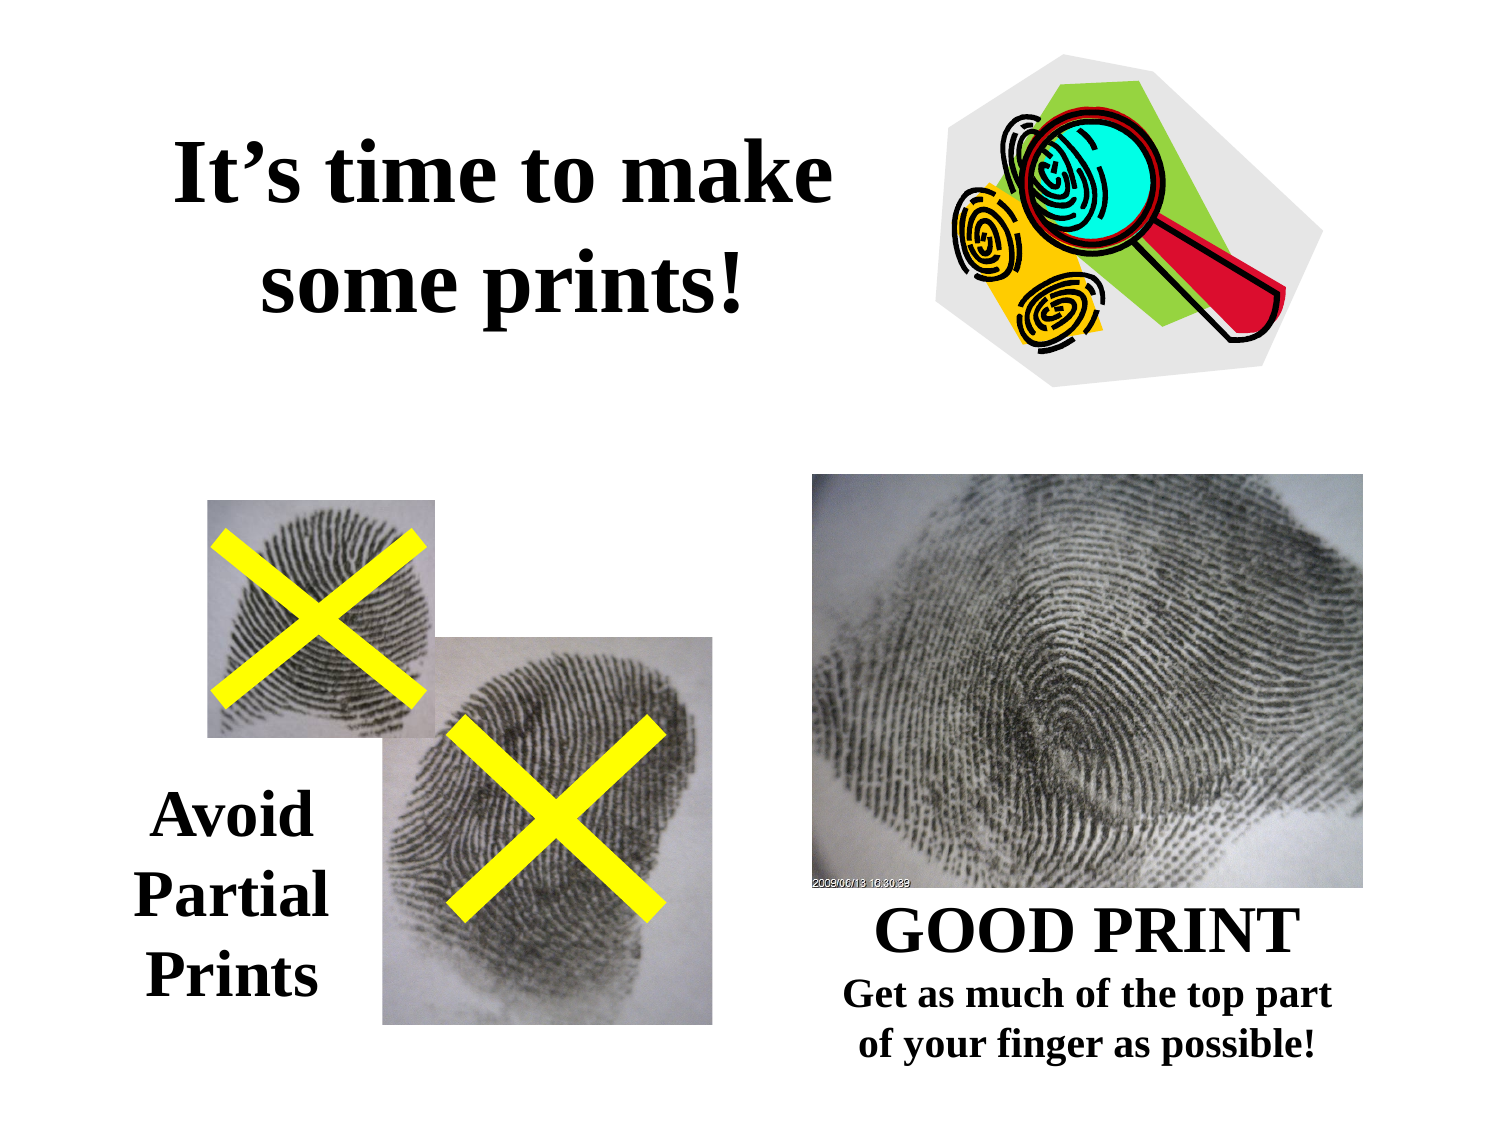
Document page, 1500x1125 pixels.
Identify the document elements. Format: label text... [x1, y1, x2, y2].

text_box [135, 49, 1329, 393]
picture [206, 499, 713, 1026]
text_box Avoid Partial Prints [107, 762, 358, 1018]
text_box GOOD PRINT Get as much of the top part of your finger as possible! [818, 896, 1357, 1073]
picture [812, 474, 1363, 888]
